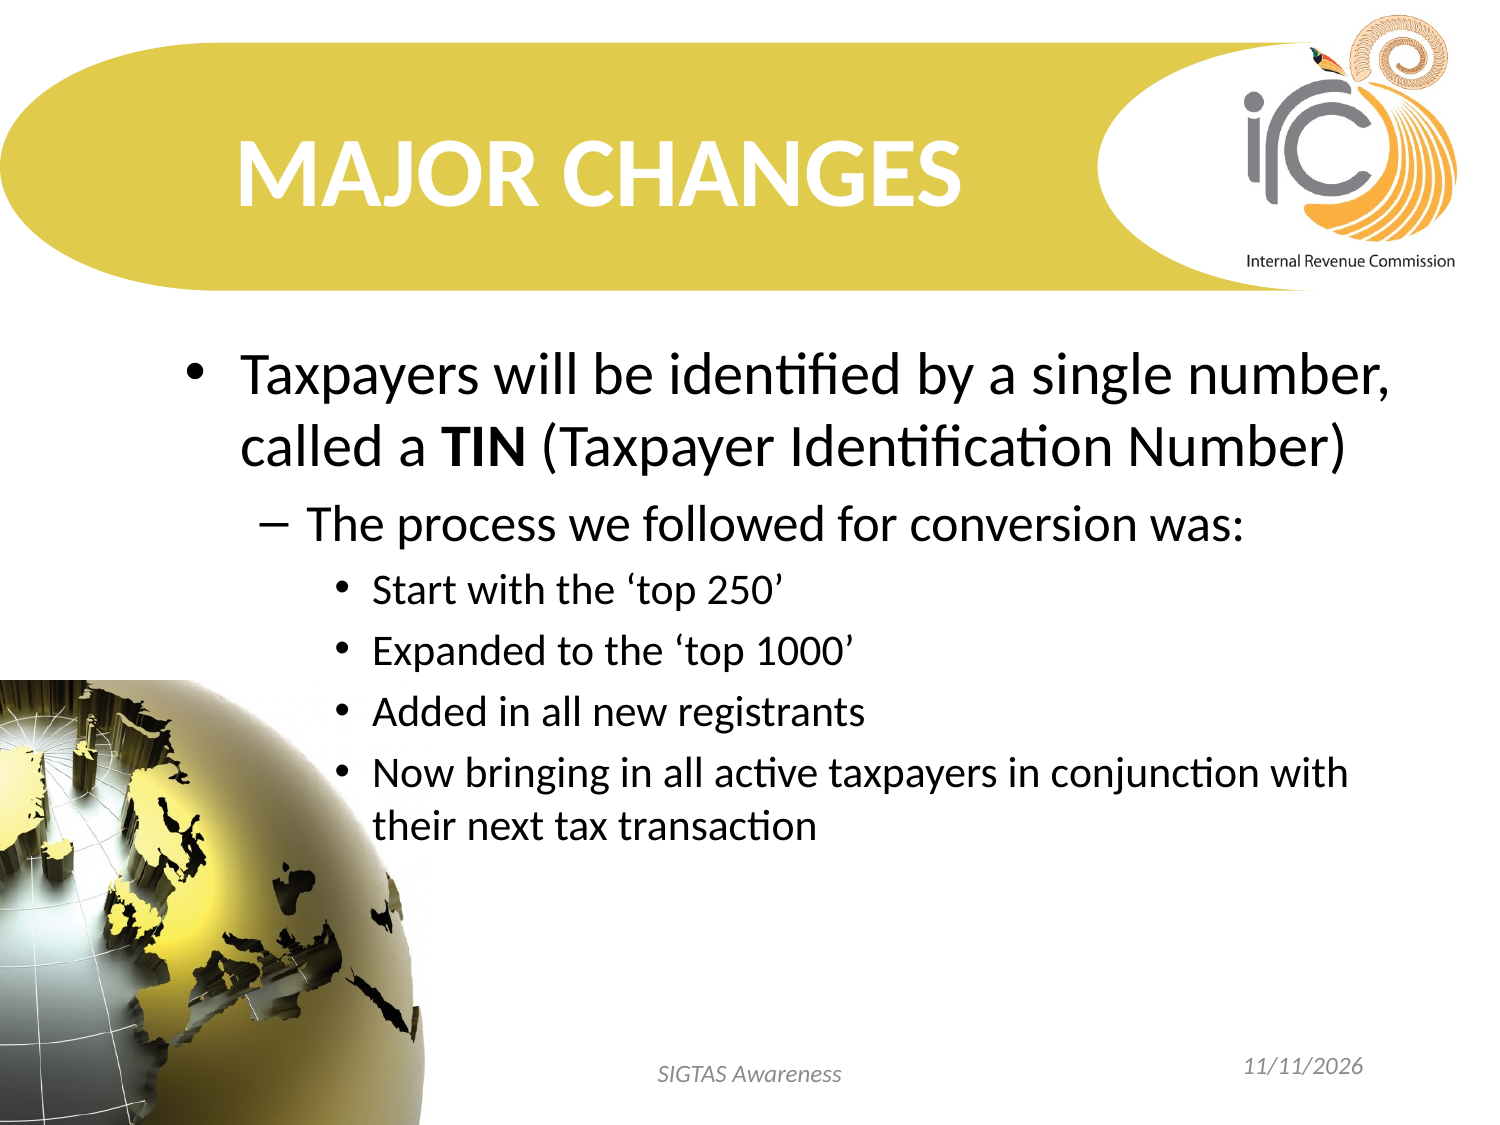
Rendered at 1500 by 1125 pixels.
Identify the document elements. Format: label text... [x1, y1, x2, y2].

footer SIGTAS Awareness [512, 1042, 988, 1103]
list Taxpayers will be identified by a single number, called a TIN (Taxpayer Identification Number) The process we followed for conversion was: Start with the ‘top 250’ Expanded to the ‘top 1000’ Added in all new registrants Now bringing in all active taxpayers in conjunction with their next tax transaction [169, 326, 1436, 953]
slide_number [1128, 1035, 1478, 1095]
picture [0, 680, 431, 1125]
picture [1204, 0, 1500, 283]
text_box MAJOR CHANGES [0, 40, 1319, 293]
